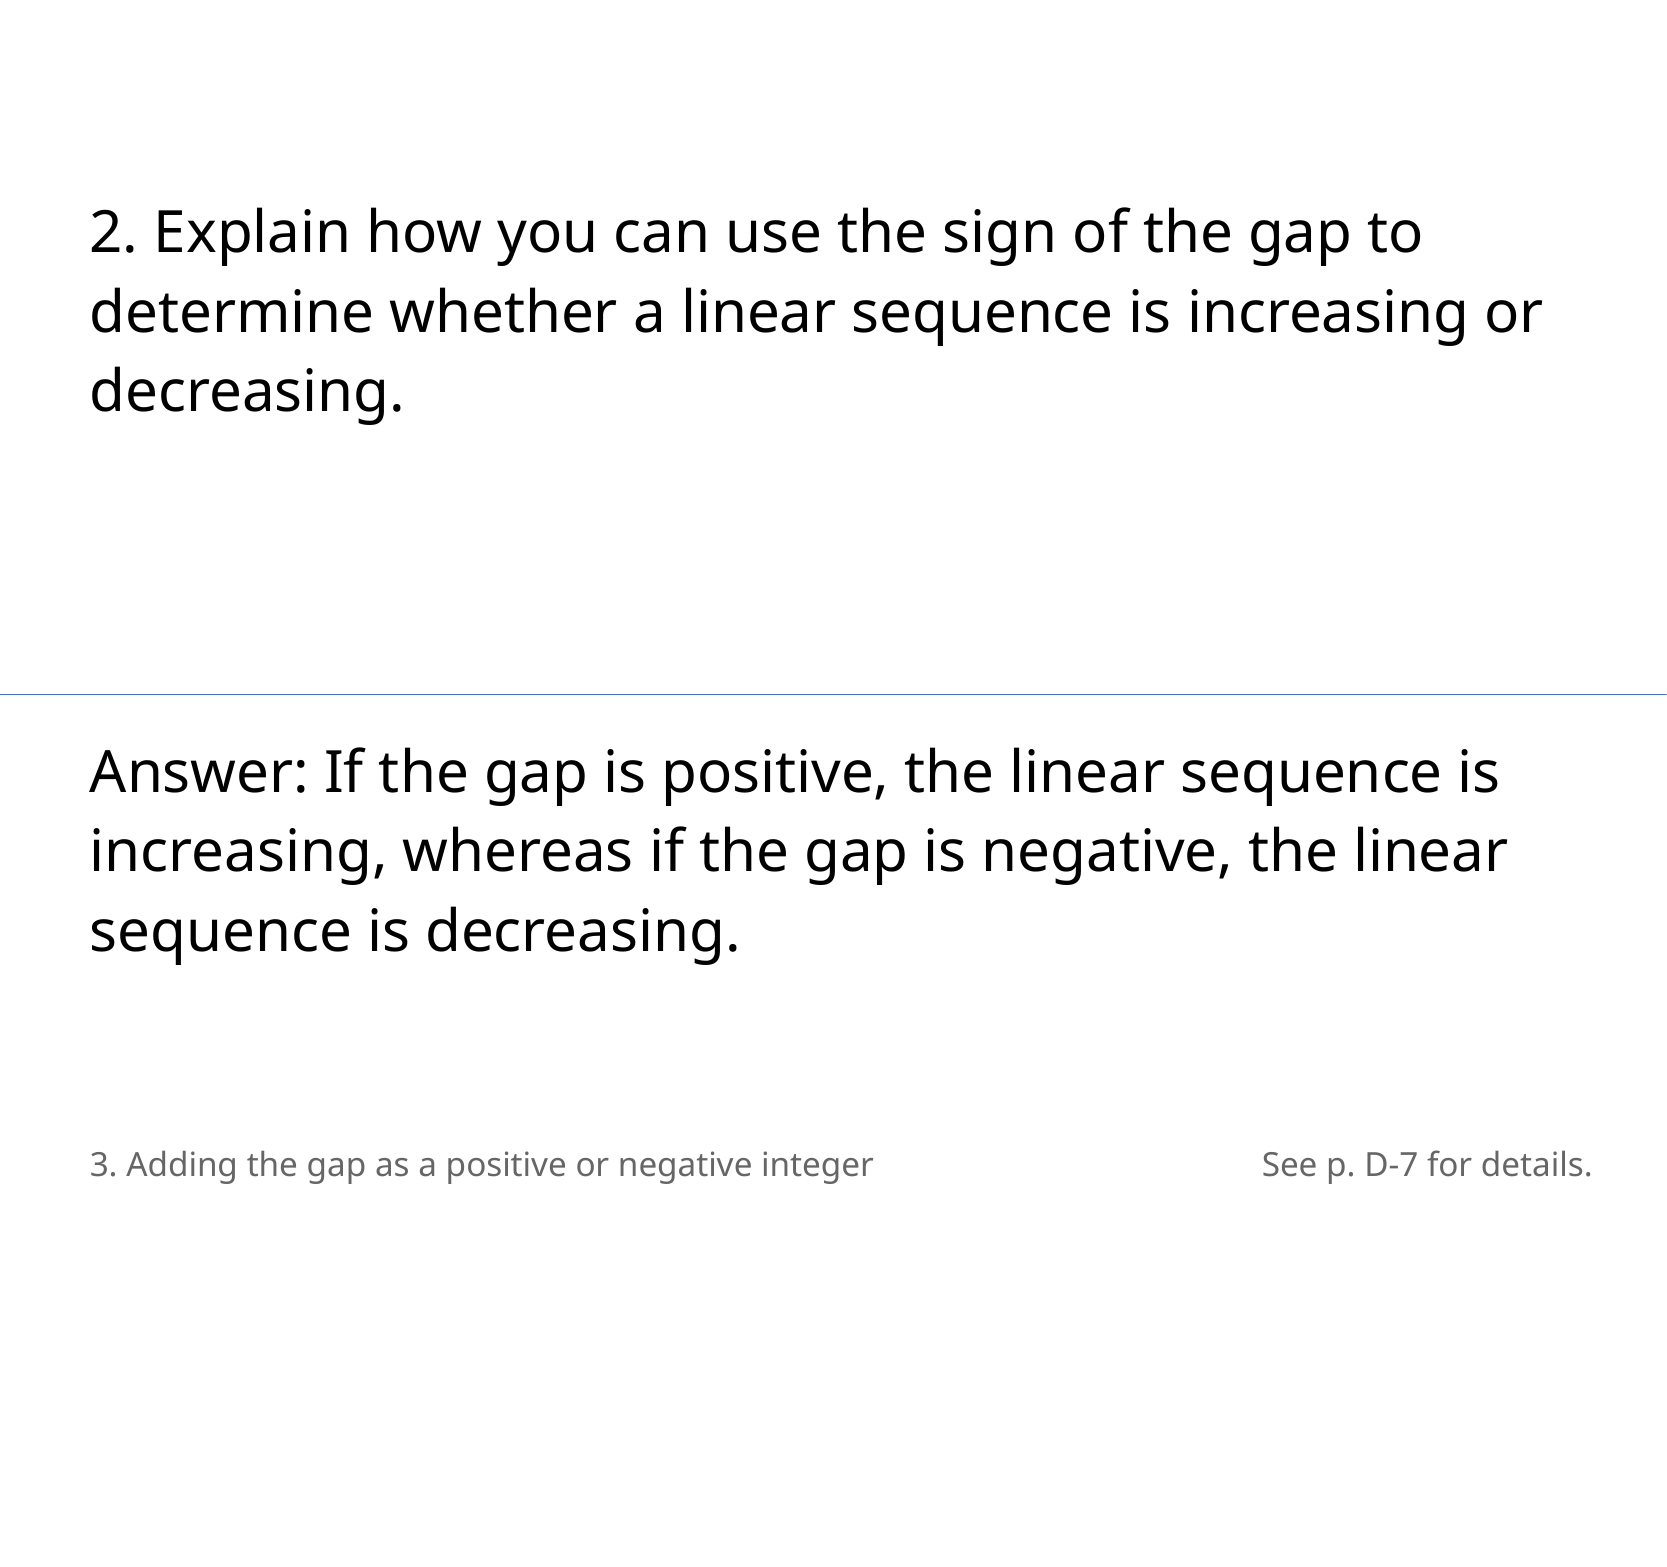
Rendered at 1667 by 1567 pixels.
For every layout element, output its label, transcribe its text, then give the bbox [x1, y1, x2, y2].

text_box Answer: If the gap is positive, the linear sequence is increasing, whereas if the gap is negative, the linear sequence is decreasing. [74, 716, 1655, 971]
text_box 2. Explain how you can use the sign of the gap to determine whether a linear sequence is increasing or decreasing. [74, 177, 1578, 431]
text_box See p. D-7 for details. [1051, 1135, 1608, 1190]
text_box 3. Adding the gap as a positive or negative integer [74, 1135, 1003, 1190]
